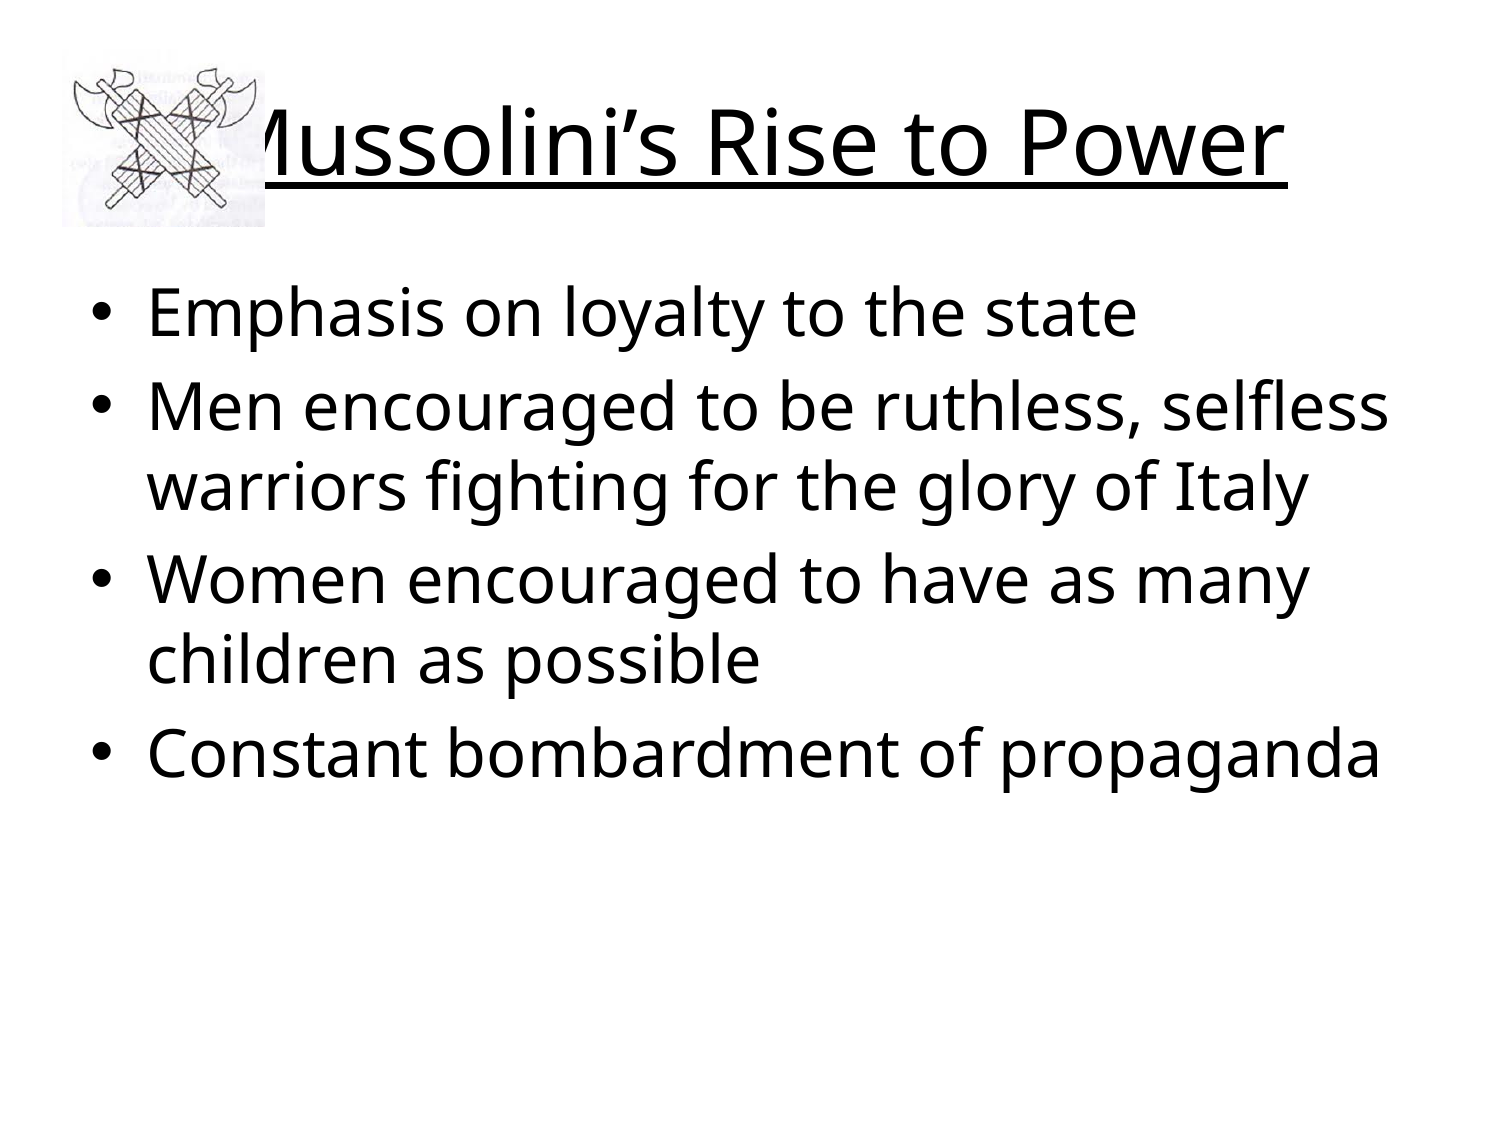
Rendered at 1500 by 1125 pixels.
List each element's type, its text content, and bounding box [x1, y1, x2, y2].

title Mussolini’s Rise to Power [75, 45, 1425, 233]
list Emphasis on loyalty to the state Men encouraged to be ruthless, selfless warriors fighting for the glory of Italy Women encouraged to have as many children as possible Constant bombardment of propaganda [75, 262, 1425, 1005]
picture [62, 49, 265, 227]
